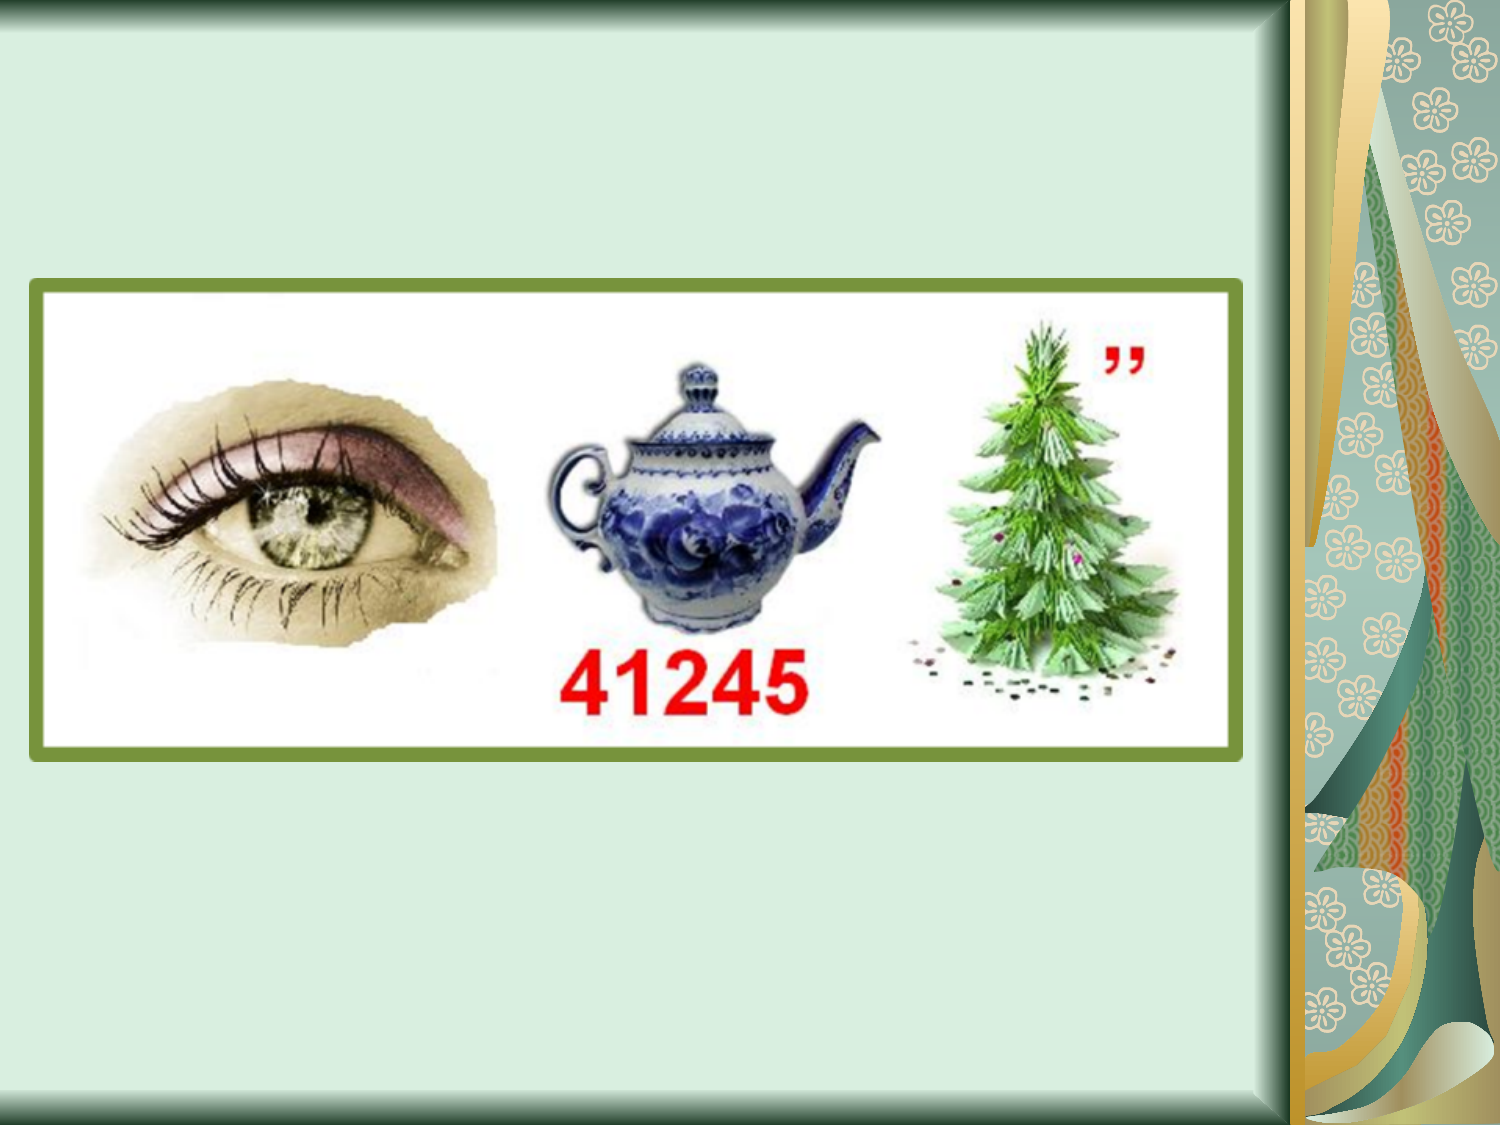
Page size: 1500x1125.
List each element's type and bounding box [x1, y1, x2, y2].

list [29, 278, 1243, 762]
picture [1314, 144, 1500, 936]
